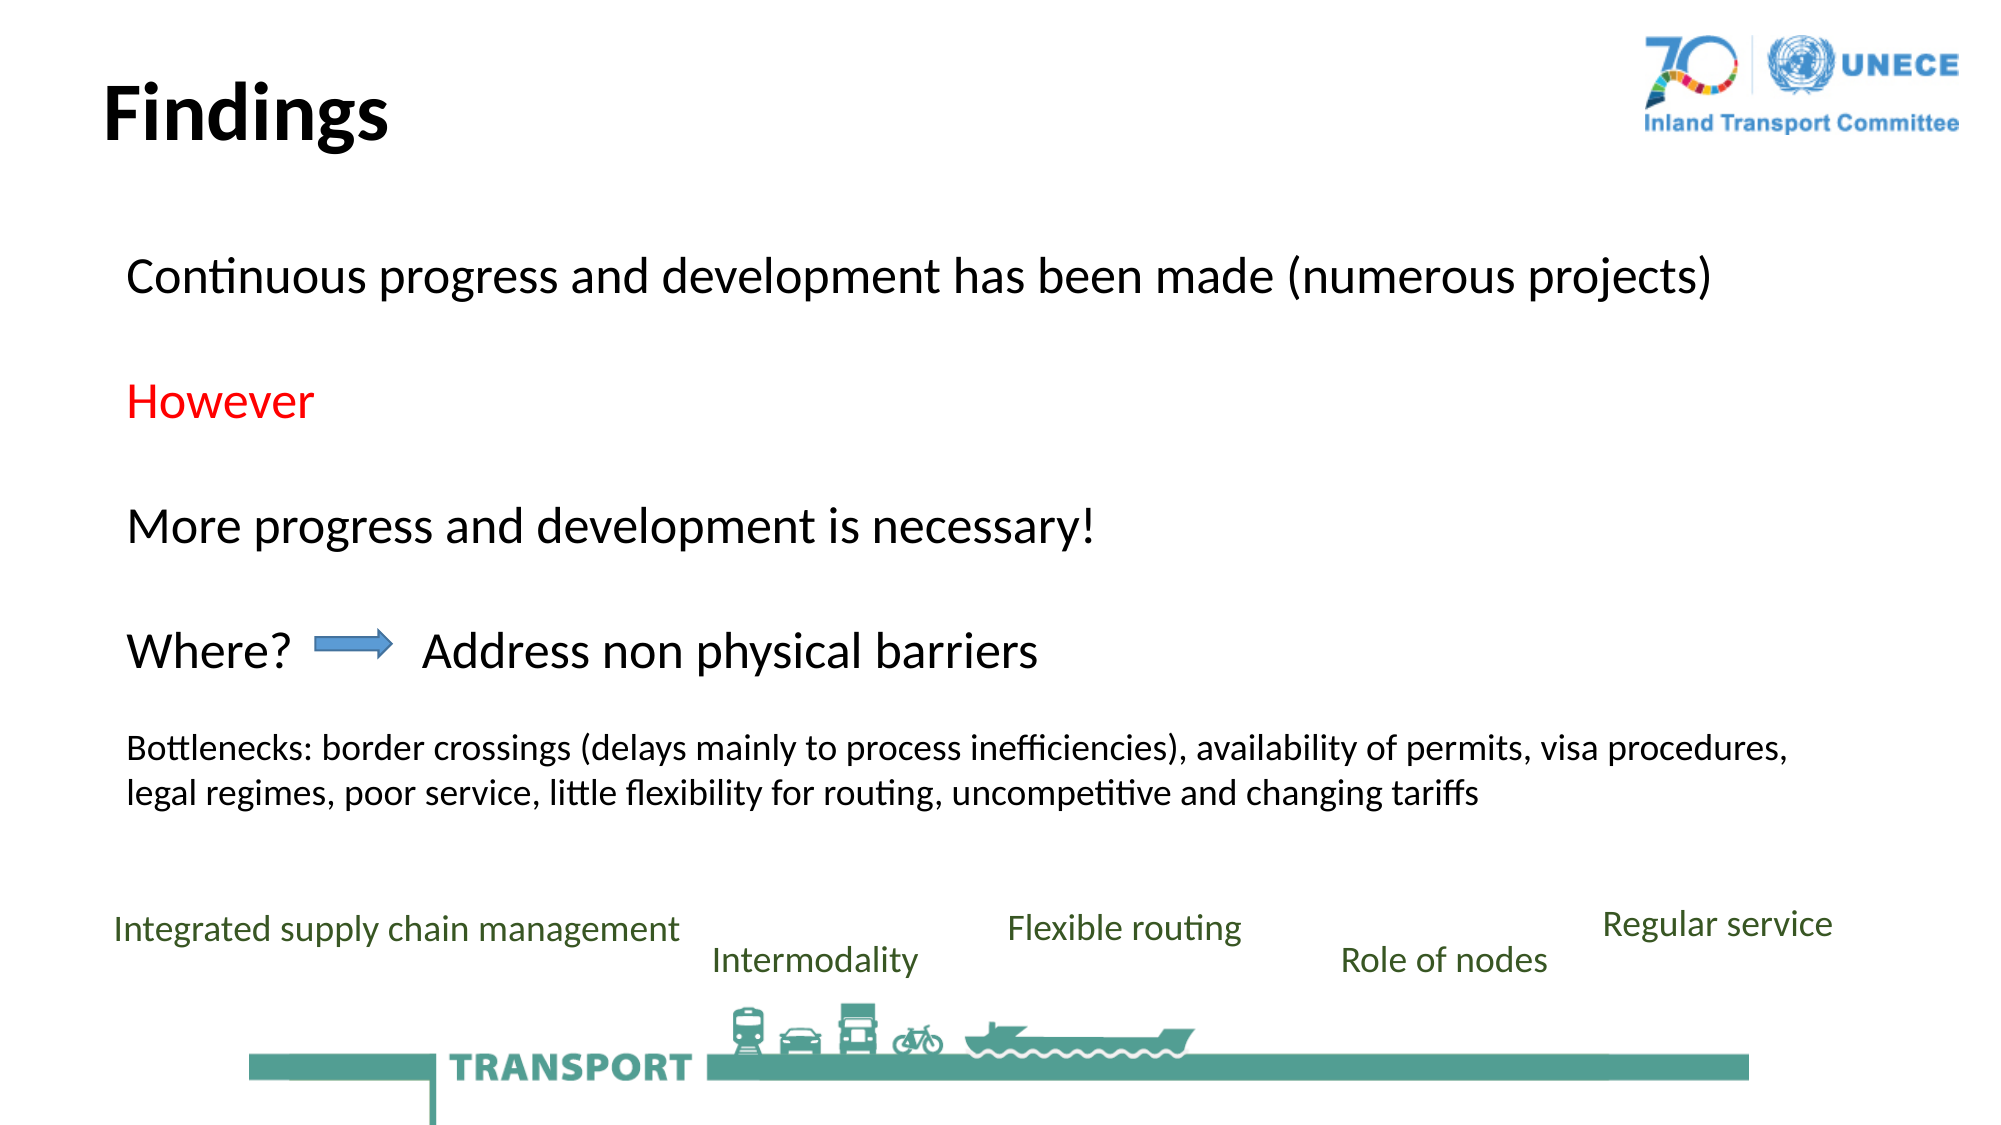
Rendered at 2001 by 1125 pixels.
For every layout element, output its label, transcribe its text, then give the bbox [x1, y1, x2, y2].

text_box Regular service [1587, 891, 1849, 952]
text_box Integrated supply chain management [98, 896, 696, 957]
text_box Findings [88, 50, 1319, 225]
picture [1645, 35, 1959, 135]
text_box Continuous progress and development has been made (numerous projects) However More progress and development is necessary! Where? Address non physical barriers Bottlenecks: border crossings (delays mainly to process inefficiencies), availability of permits, visa procedures, legal regimes, poor service, little flexibility for routing, uncompetitive and changing tariffs [111, 233, 1814, 866]
picture [249, 987, 1749, 1125]
text_box Intermodality [697, 927, 934, 987]
text_box Flexible routing [992, 895, 1258, 956]
text_box Role of nodes [1326, 927, 1564, 987]
text_box [314, 628, 394, 660]
